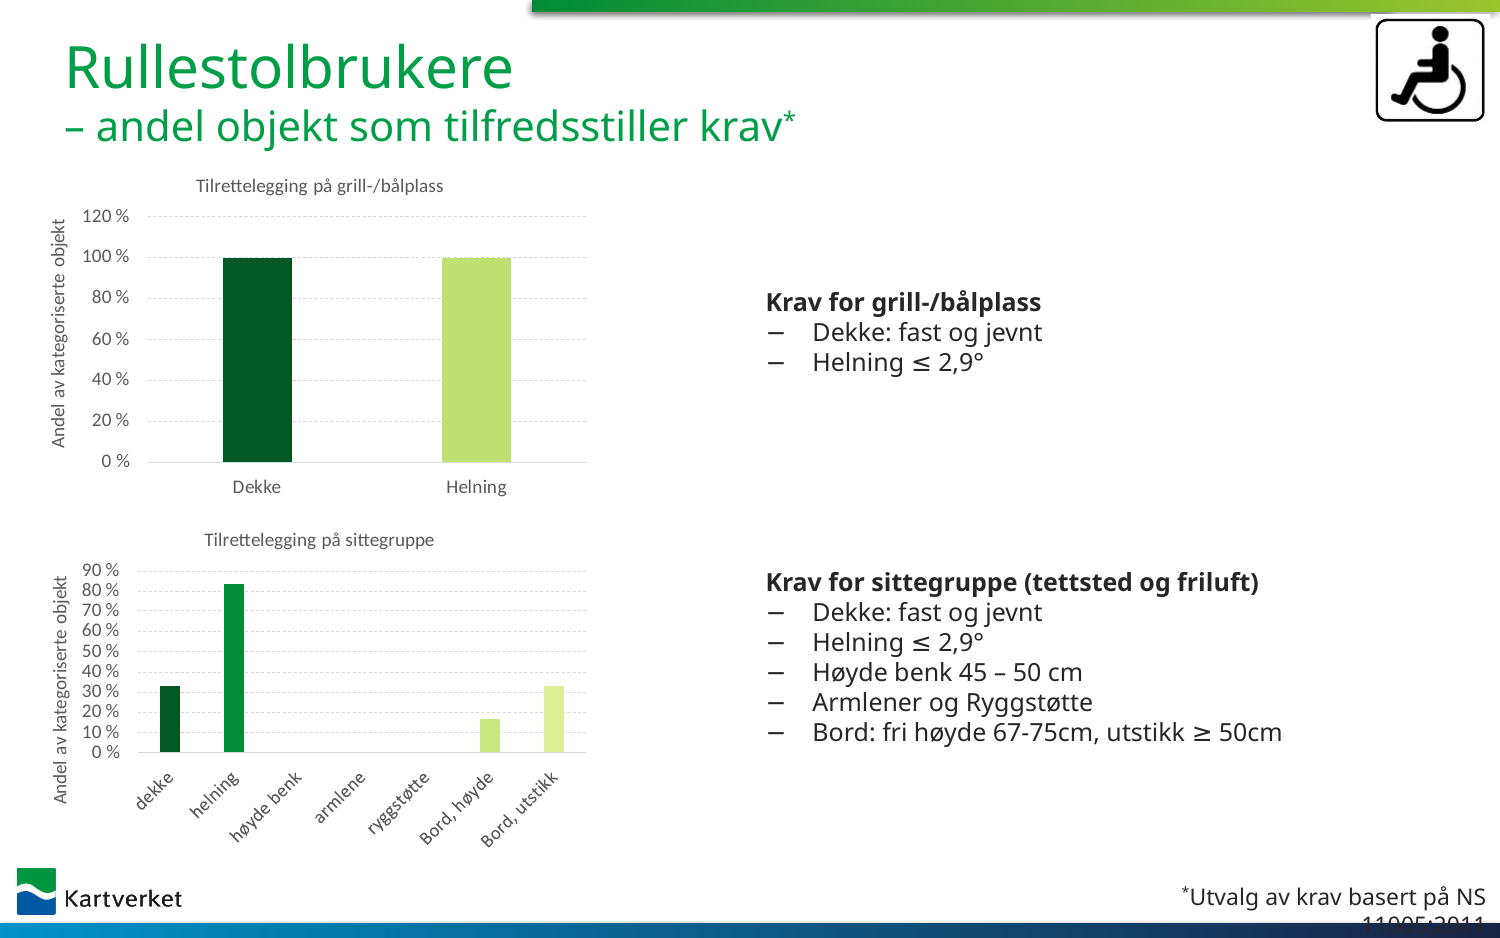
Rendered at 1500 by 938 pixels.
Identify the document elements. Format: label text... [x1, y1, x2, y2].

text_box *Utvalg av krav basert på NS 11005:2011 [1068, 873, 1500, 938]
picture [41, 520, 597, 859]
picture [1371, 13, 1491, 127]
text_box Rullestolbrukere – andel objekt som tilfredsstiller krav* [49, 14, 1431, 158]
picture [41, 166, 597, 505]
text_box Krav for grill-/bålplass Dekke: fast og jevnt Helning ≤ 2,9° [750, 279, 1452, 384]
text_box Krav for sittegruppe (tettsted og friluft) Dekke: fast og jevnt Helning ≤ 2,9° Høyde benk 45 – 50 cm Armlener og Ryggstøtte Bord: fri høyde 67-75cm, utstikk ≥ 50cm [750, 559, 1500, 754]
